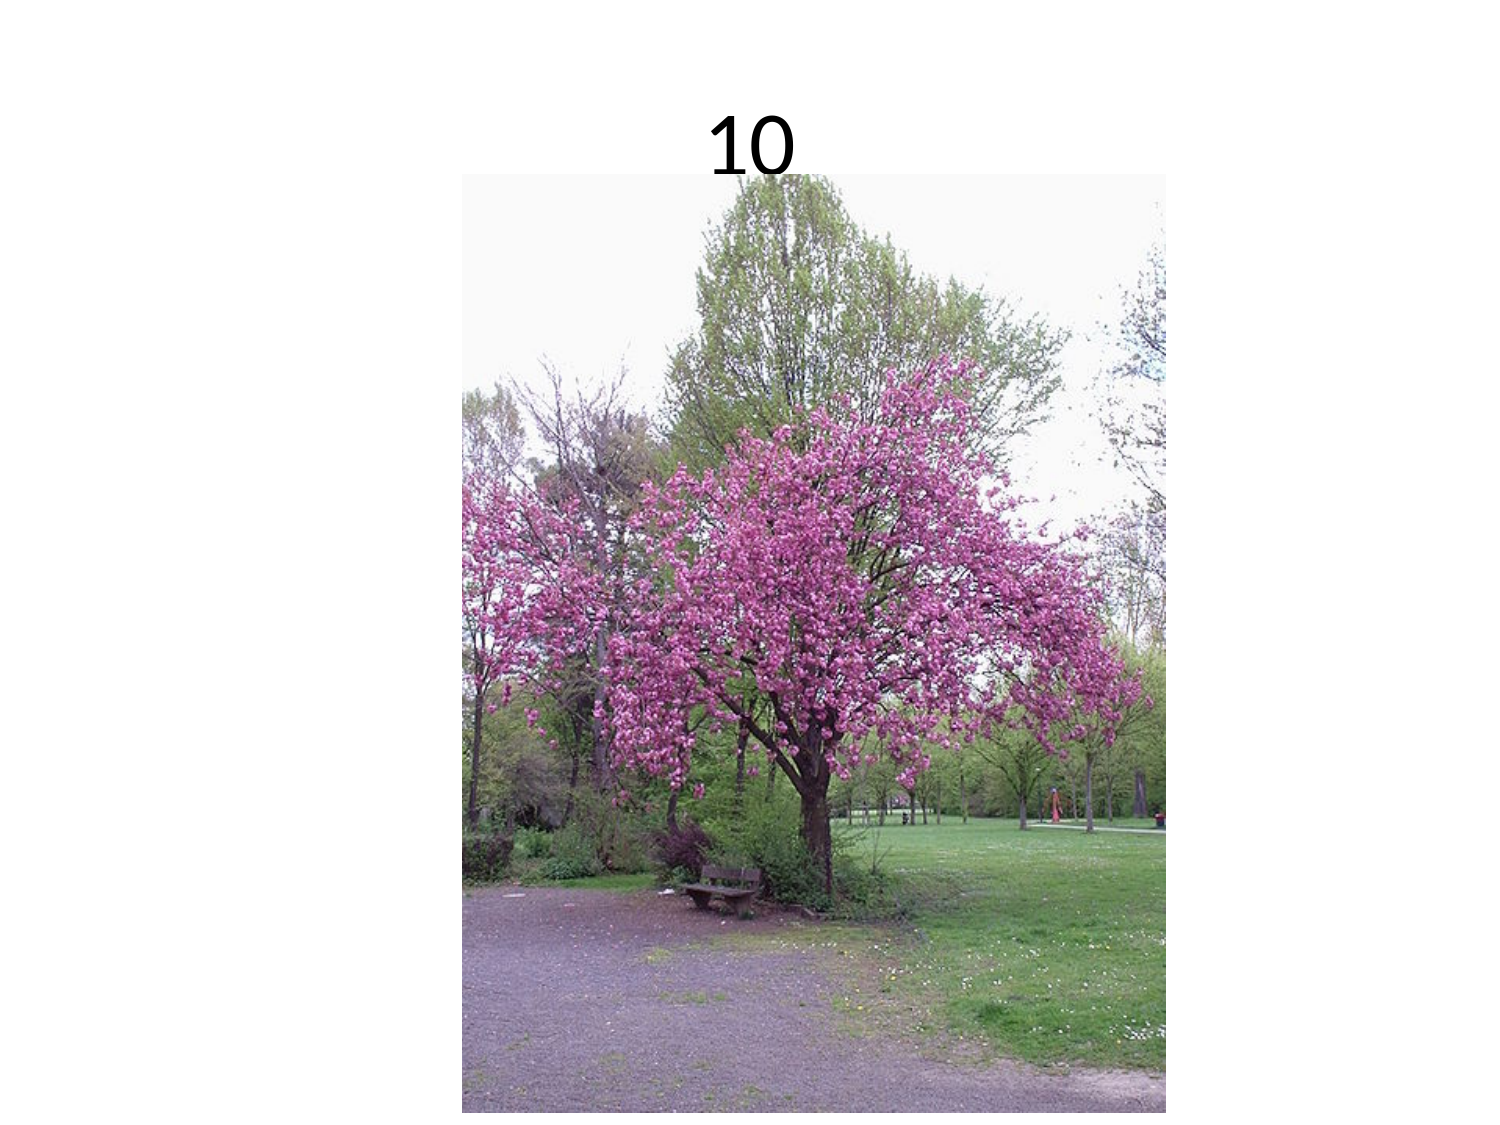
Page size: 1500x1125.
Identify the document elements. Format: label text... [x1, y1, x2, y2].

picture [462, 174, 1166, 1113]
title 10 [75, 45, 1425, 233]
